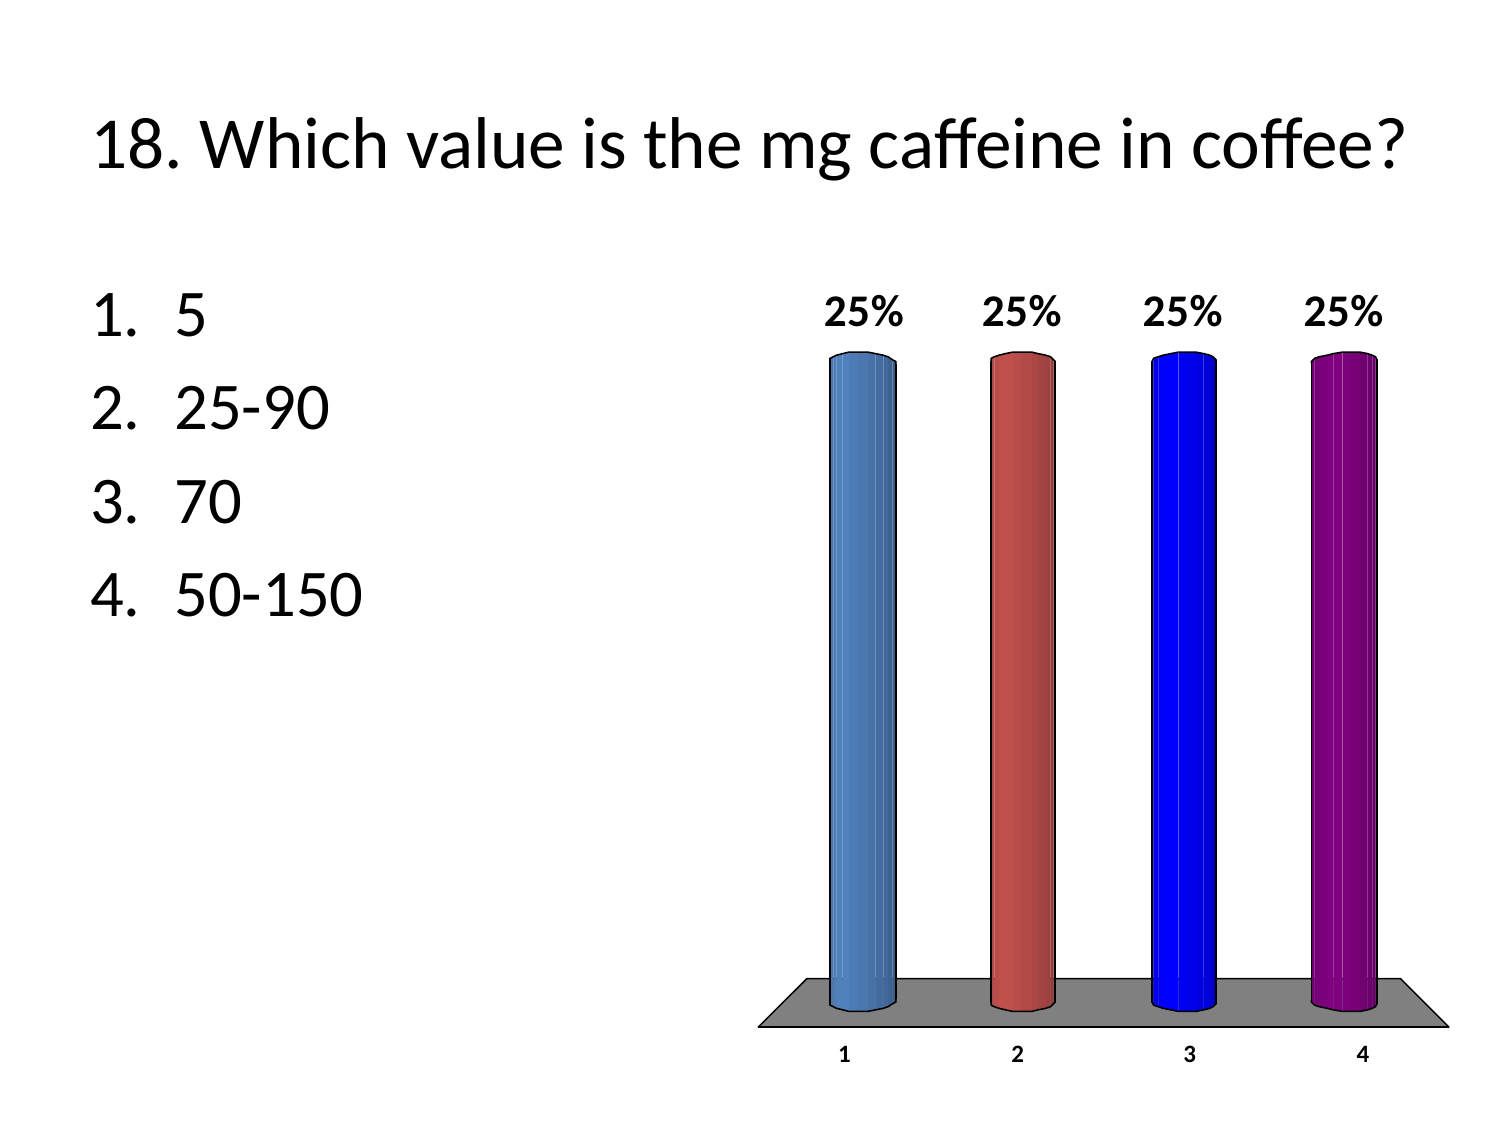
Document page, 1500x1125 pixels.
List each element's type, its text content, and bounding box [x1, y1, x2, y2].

list 5 25-90 70 50-150 [75, 262, 750, 1005]
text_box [739, 270, 1490, 1115]
title 18. Which value is the mg caffeine in coffee? [75, 45, 1425, 233]
